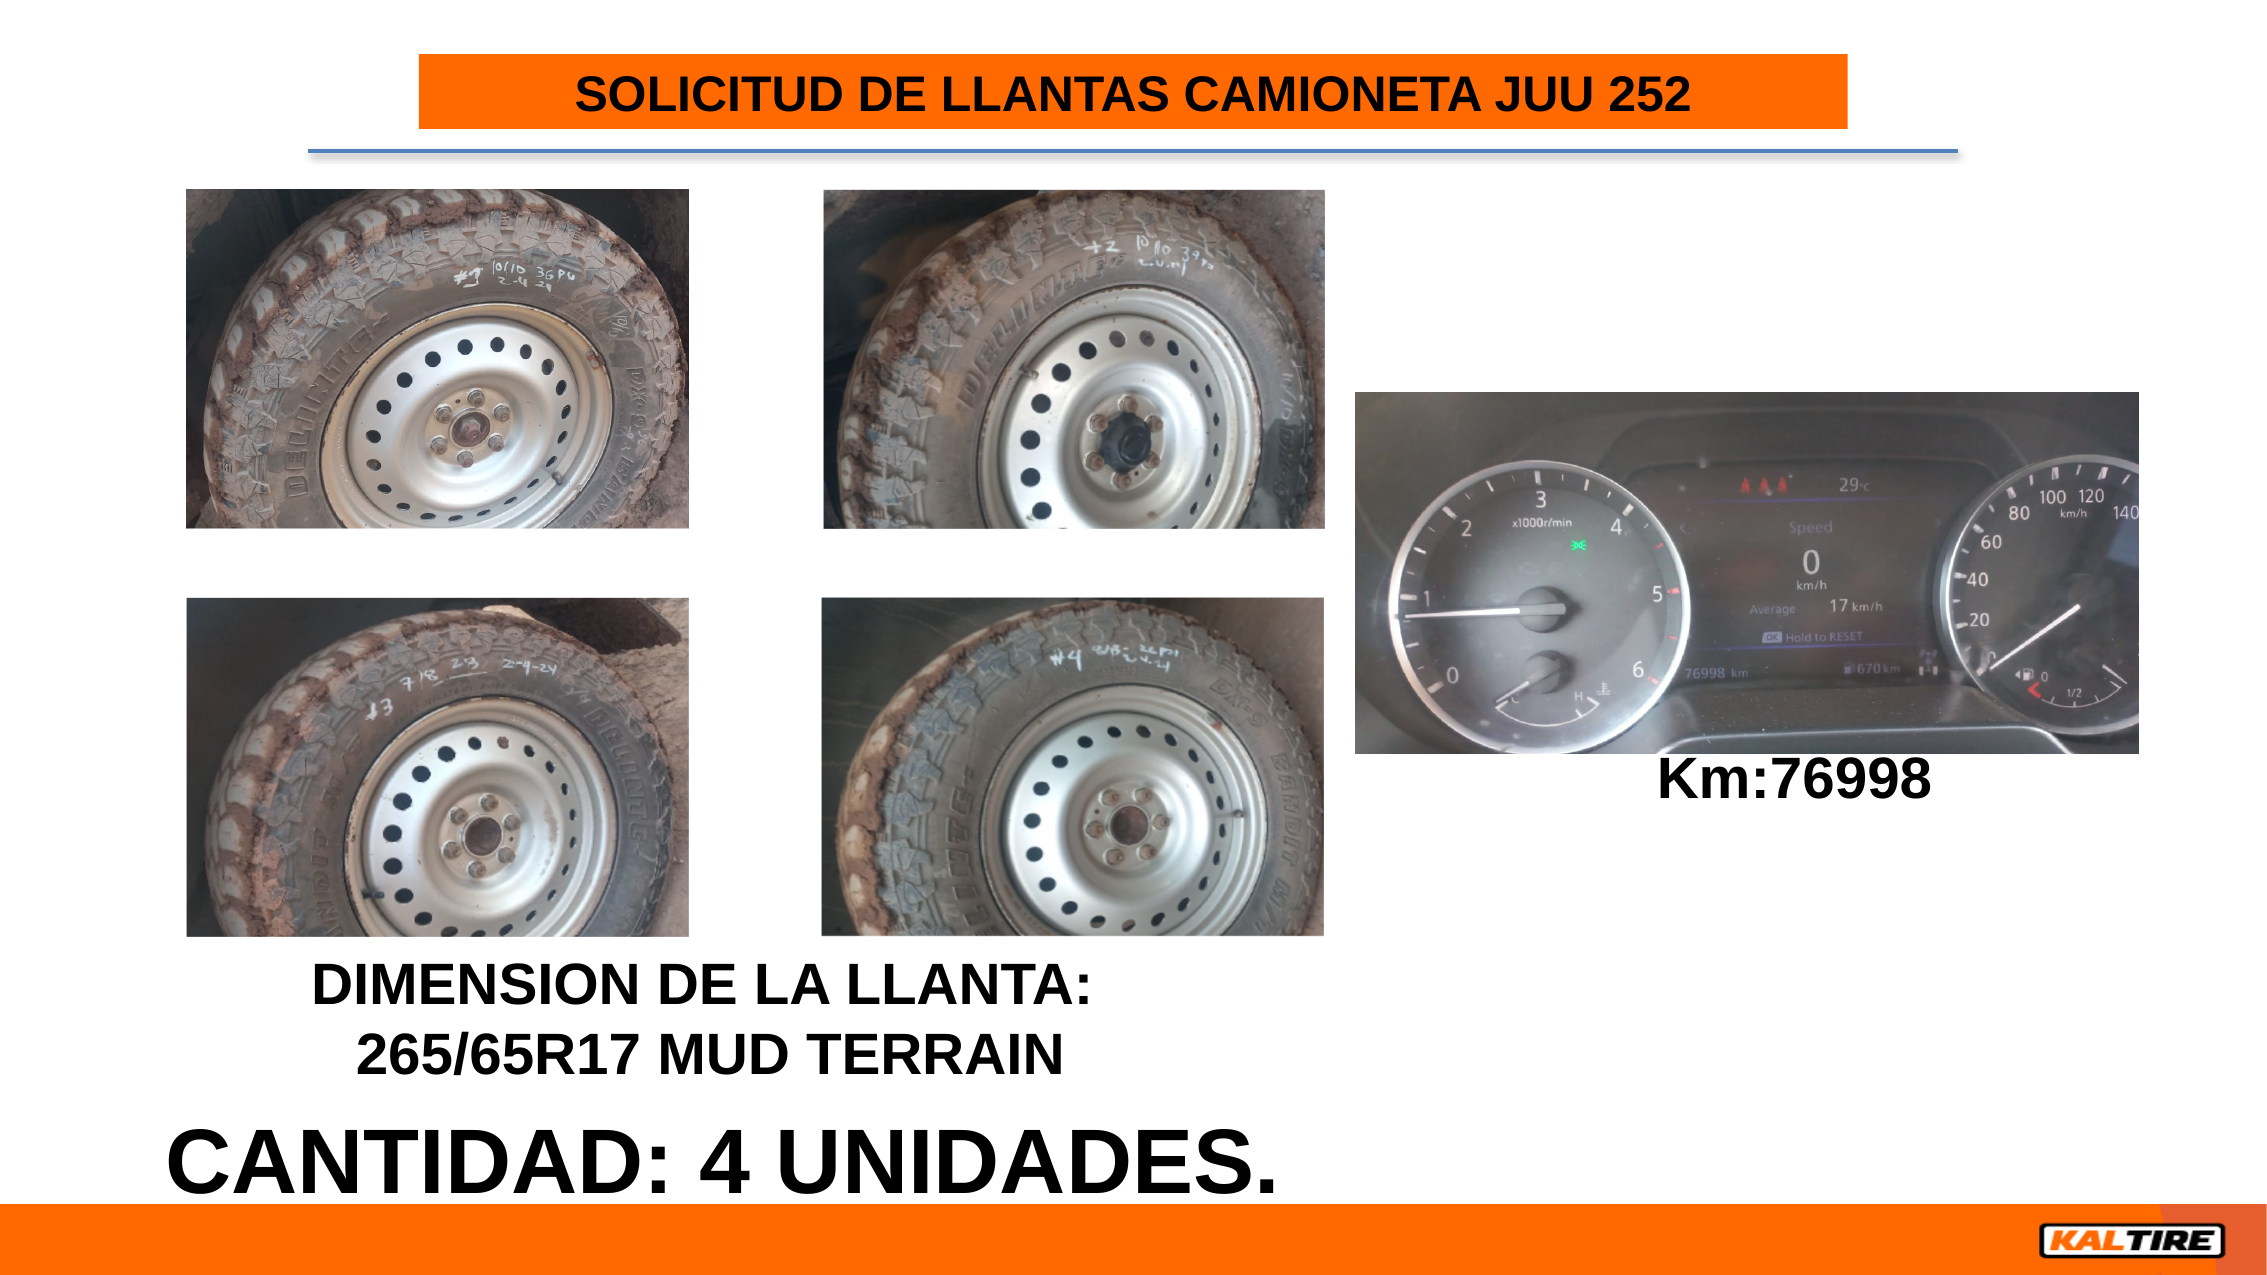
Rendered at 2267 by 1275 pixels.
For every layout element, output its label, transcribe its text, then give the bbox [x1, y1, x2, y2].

text_box CANTIDAD: 4 UNIDADES. [0, 1094, 1447, 1219]
text_box SOLICITUD DE LLANTAS CAMIONETA JUU 252 [418, 54, 1848, 129]
text_box Km:76998 [1371, 732, 2218, 888]
picture [0, 1204, 2267, 1275]
picture [186, 189, 689, 1019]
picture [1355, 392, 2139, 755]
picture [822, 107, 1324, 1019]
text_box DIMENSION DE LA LLANTA: 265/65R17 MUD TERRAIN [287, 938, 1134, 1164]
